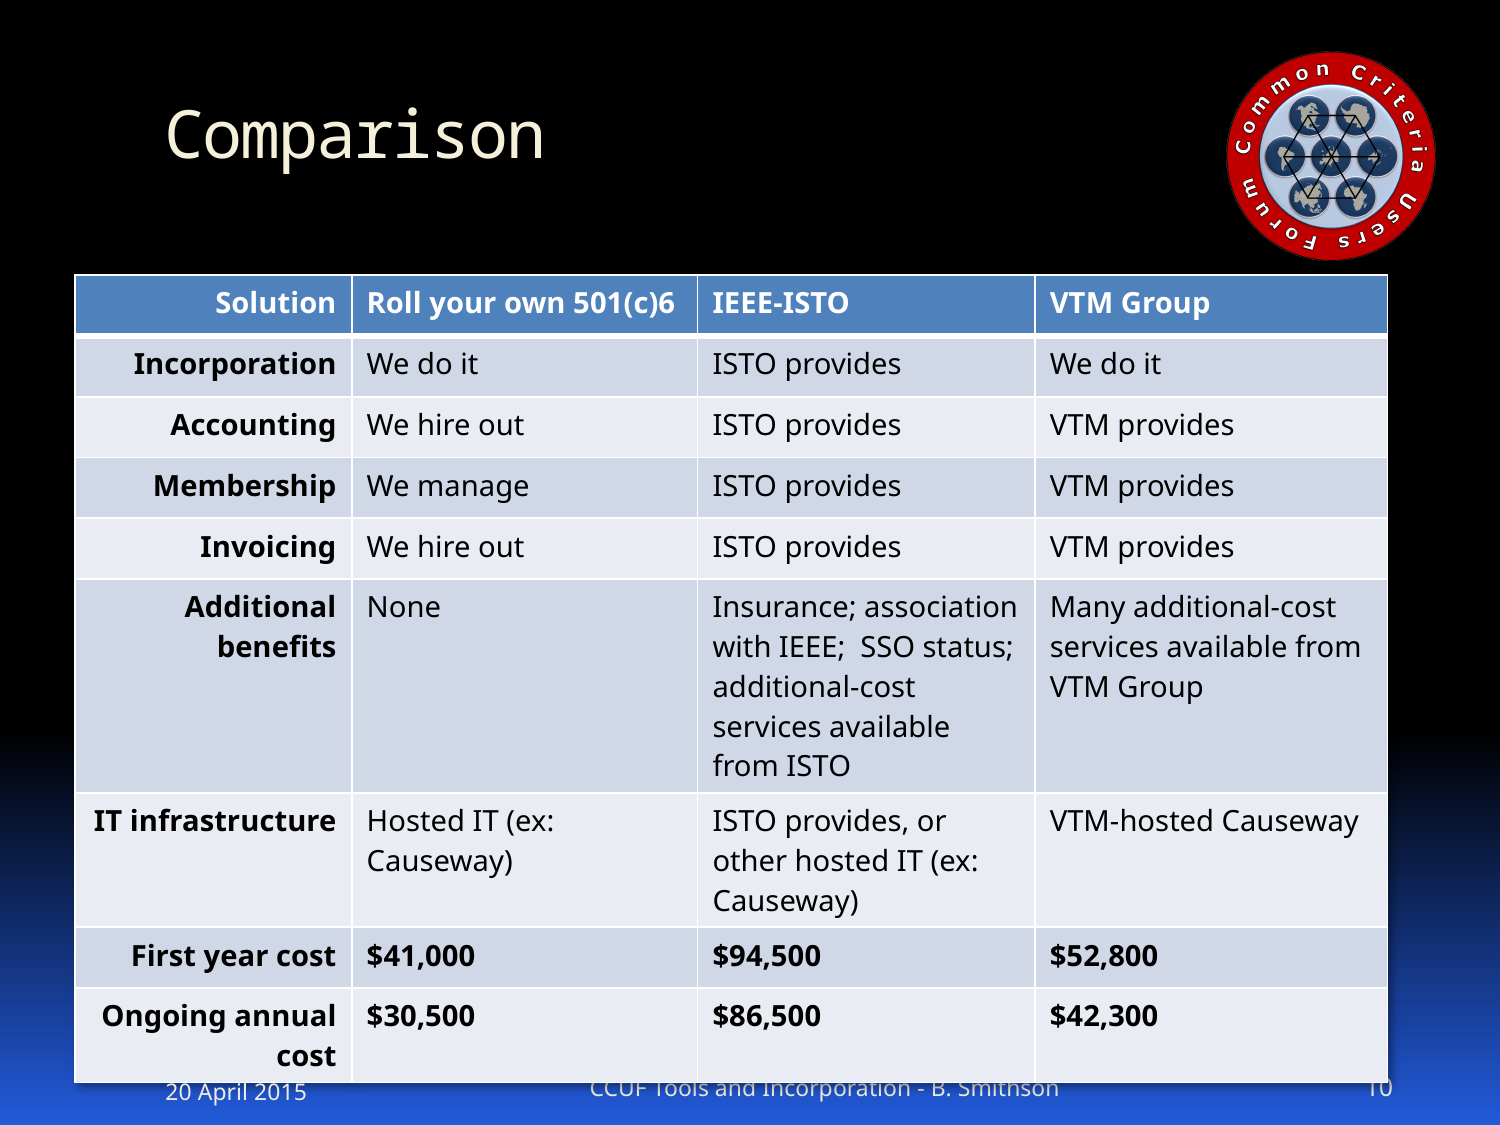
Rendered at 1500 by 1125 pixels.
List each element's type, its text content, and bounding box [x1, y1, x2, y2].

table_cell None [353, 580, 697, 792]
table_cell VTM provides [1036, 519, 1387, 578]
footer CCUF Tools and Incorporation - B. Smithson [412, 1052, 1238, 1113]
table_cell We hire out [353, 398, 697, 457]
table_cell Insurance; association with IEEE; SSO status; additional-cost services available from ISTO [698, 580, 1034, 792]
table_cell $30,500 [353, 989, 697, 1082]
table_header Solution [76, 276, 351, 333]
title Comparison [150, 83, 1225, 234]
table_header IEEE-ISTO [698, 276, 1034, 333]
table_cell Hosted IT (ex: Causeway) [353, 794, 697, 926]
table_cell We do it [353, 339, 697, 396]
table_header Roll your own 501(c)6 [353, 276, 697, 333]
table_cell ISTO provides [698, 458, 1034, 517]
table_cell $42,300 [1036, 989, 1387, 1082]
table_header VTM Group [1036, 276, 1387, 333]
picture [1224, 49, 1438, 263]
table_cell VTM provides [1036, 398, 1387, 457]
table_cell First year cost [76, 928, 351, 987]
table_cell Ongoing annual cost [76, 989, 351, 1082]
table_cell IT infrastructure [76, 794, 351, 926]
table_cell ISTO provides [698, 339, 1034, 396]
table_cell VTM provides [1036, 458, 1387, 517]
slide_number 10 [1350, 1052, 1425, 1113]
table_cell VTM-hosted Causeway [1036, 794, 1387, 926]
table_cell We hire out [353, 519, 697, 578]
table_cell $41,000 [353, 928, 697, 987]
table_cell $52,800 [1036, 928, 1387, 987]
table_cell ISTO provides [698, 398, 1034, 457]
table_cell Accounting [76, 398, 351, 457]
table_cell $86,500 [698, 989, 1034, 1052]
table_cell Many additional-cost services available from VTM Group [1036, 580, 1387, 792]
table_cell ISTO provides, or other hosted IT (ex: Causeway) [698, 794, 1034, 926]
table_cell We manage [353, 458, 697, 517]
table_cell Incorporation [76, 339, 351, 396]
table_cell ISTO provides [698, 519, 1034, 578]
table_cell Invoicing [76, 519, 351, 578]
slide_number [150, 1052, 395, 1113]
table_cell We do it [1036, 339, 1387, 396]
table_cell Additional benefits [76, 580, 351, 792]
table_cell $94,500 [698, 928, 1034, 987]
table_cell Membership [76, 458, 351, 517]
